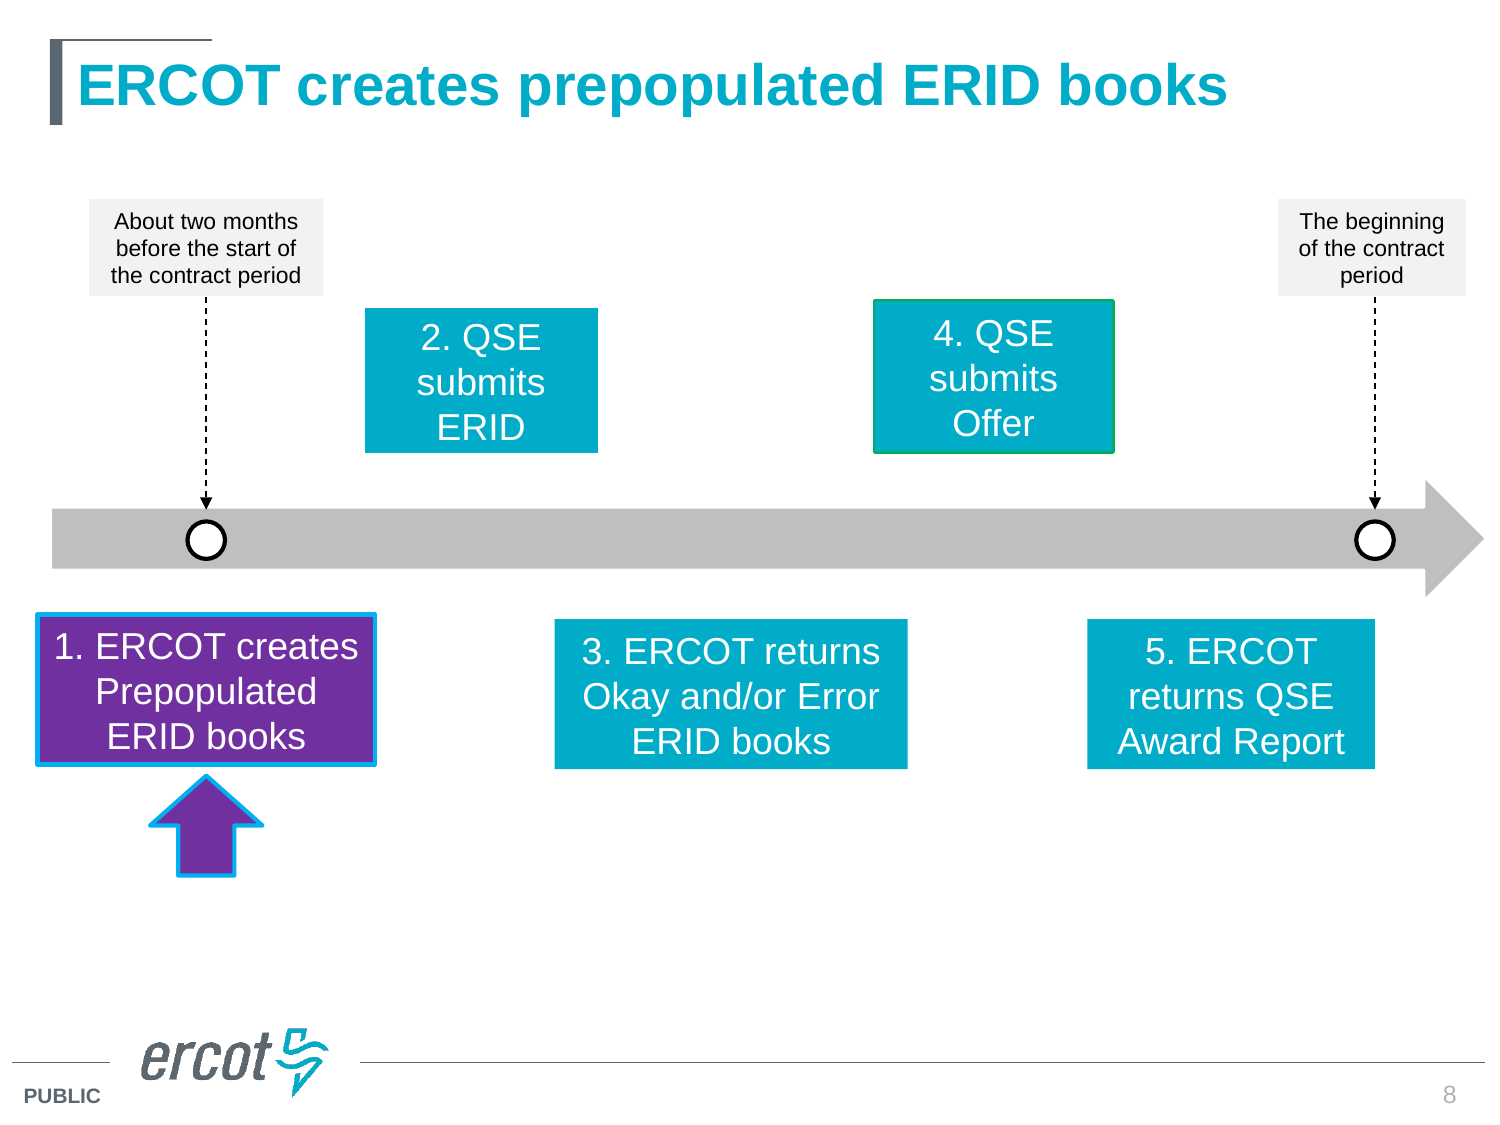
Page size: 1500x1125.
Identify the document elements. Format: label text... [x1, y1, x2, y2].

title ERCOT creates prepopulated ERID books [62, 39, 1450, 228]
text_box 4. QSE submits Offer [873, 299, 1115, 454]
slide_number 8 [1412, 1076, 1488, 1112]
text_box About two months before the start of the contract period [89, 198, 324, 296]
text_box The beginning of the contract period [1278, 198, 1466, 296]
text_box [148, 774, 265, 878]
text_box [1354, 519, 1396, 561]
text_box 1. ERCOT creates Prepopulated ERID books [35, 612, 377, 767]
text_box [185, 519, 228, 561]
text_box 3. ERCOT returns Okay and/or Error ERID books [553, 617, 910, 771]
text_box 2. QSE submits ERID [360, 303, 602, 457]
text_box 5. ERCOT returns QSE Award Report [1085, 617, 1377, 771]
picture [137, 1024, 332, 1100]
text_box [47, 472, 1490, 605]
